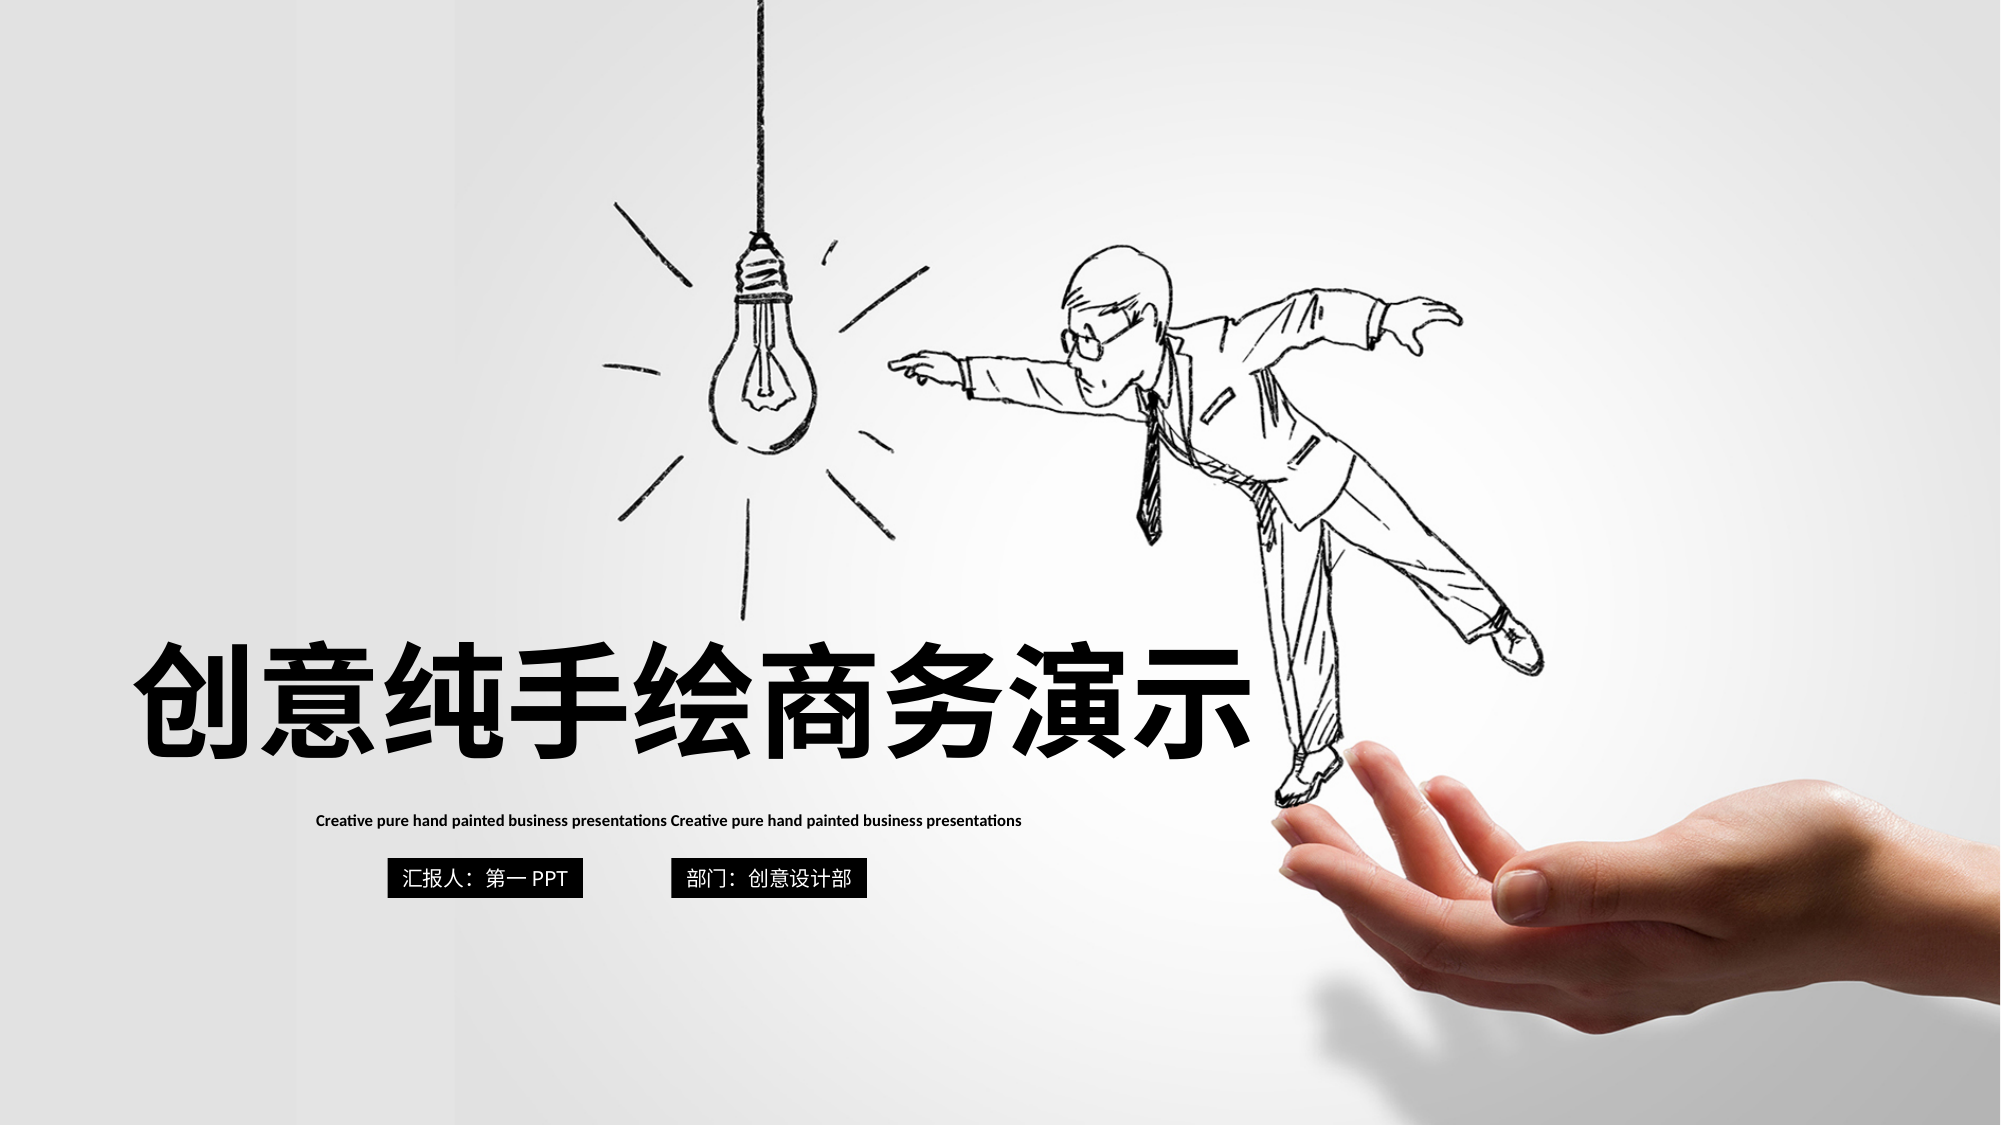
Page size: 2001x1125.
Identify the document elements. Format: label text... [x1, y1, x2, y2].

text_box 汇报人：第一PPT [387, 858, 583, 898]
text_box Creative pure hand painted business presentations Creative pure hand painted business presentations [301, 802, 1039, 858]
picture [0, 0, 2001, 1125]
text_box 部门：创意设计部 [671, 858, 867, 898]
text_box 创意纯手绘商务演示 [116, 615, 1272, 781]
